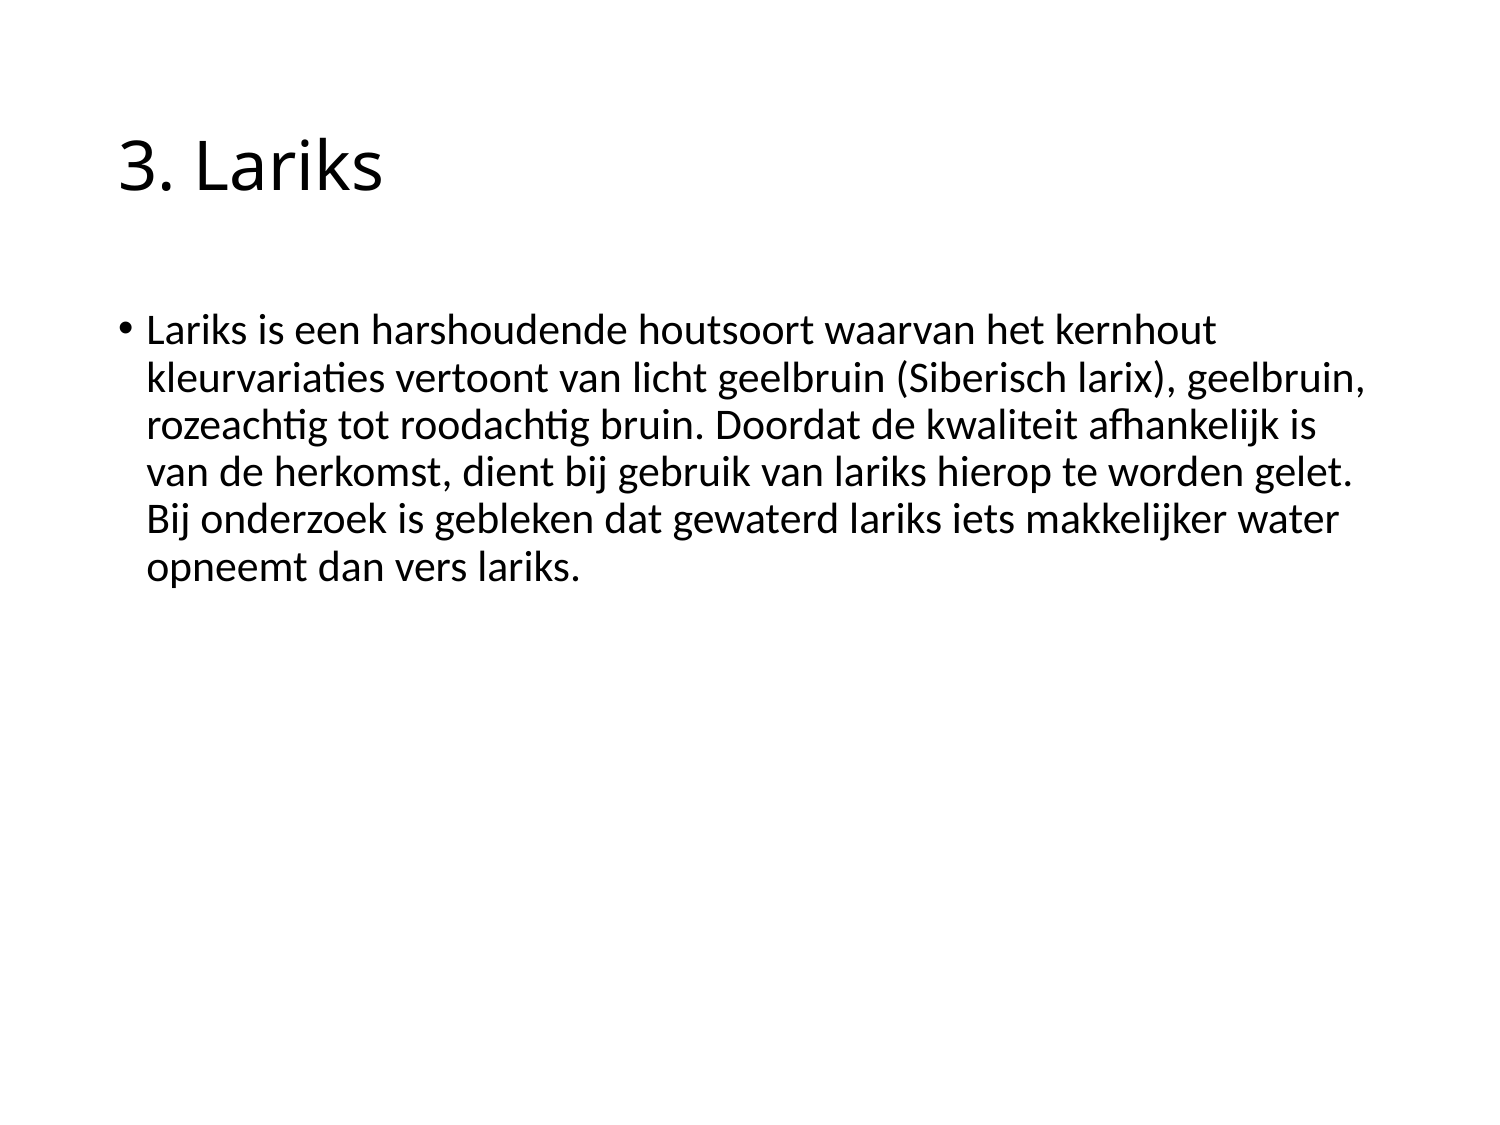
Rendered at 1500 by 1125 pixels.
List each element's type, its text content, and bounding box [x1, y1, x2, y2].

title 3. Lariks [103, 59, 1397, 278]
list Lariks is een harshoudende houtsoort waarvan het kernhout kleurvariaties vertoont van licht geelbruin (Siberisch larix), geelbruin, rozeachtig tot roodachtig bruin. Doordat de kwaliteit afhankelijk is van de herkomst, dient bij gebruik van lariks hierop te worden gelet. Bij onderzoek is gebleken dat gewaterd lariks iets makkelijker water opneemt dan vers lariks. [103, 299, 1397, 1014]
